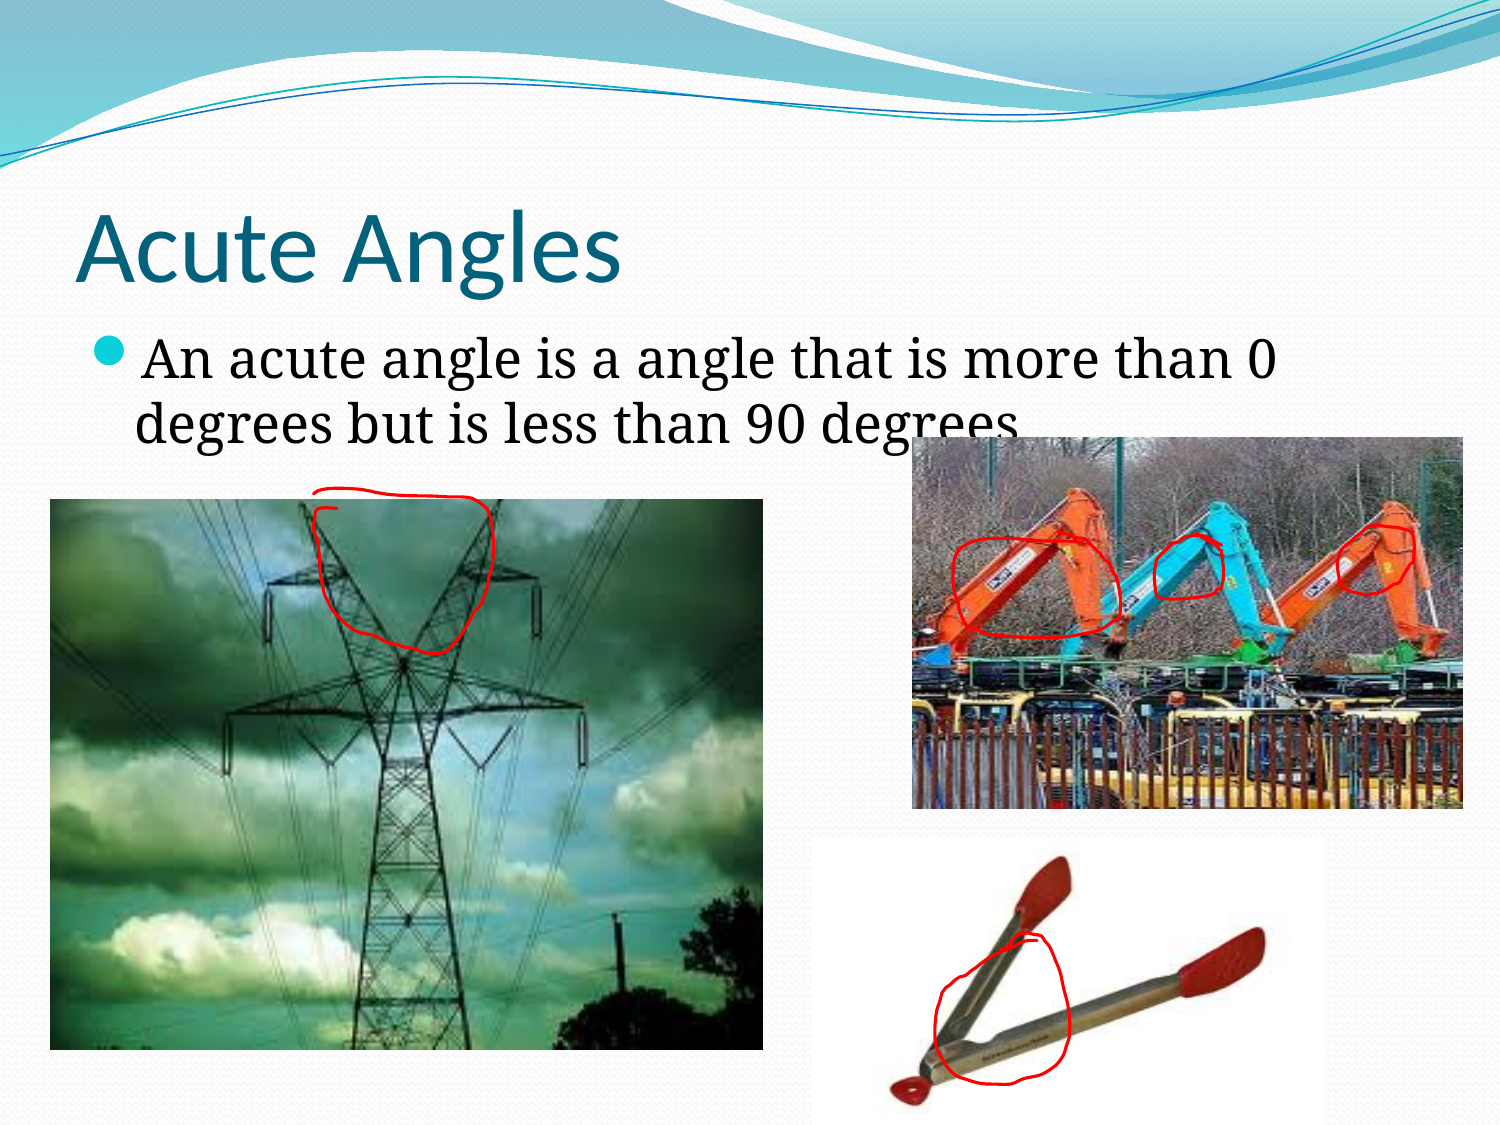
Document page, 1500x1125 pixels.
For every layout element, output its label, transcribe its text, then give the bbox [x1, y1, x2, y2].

picture [912, 437, 1463, 809]
picture [812, 838, 1326, 1125]
title Acute Angles [75, 115, 1425, 303]
list An acute angle is a angle that is more than 0 degrees but is less than 90 degrees [75, 317, 1425, 1038]
picture [49, 499, 763, 1051]
